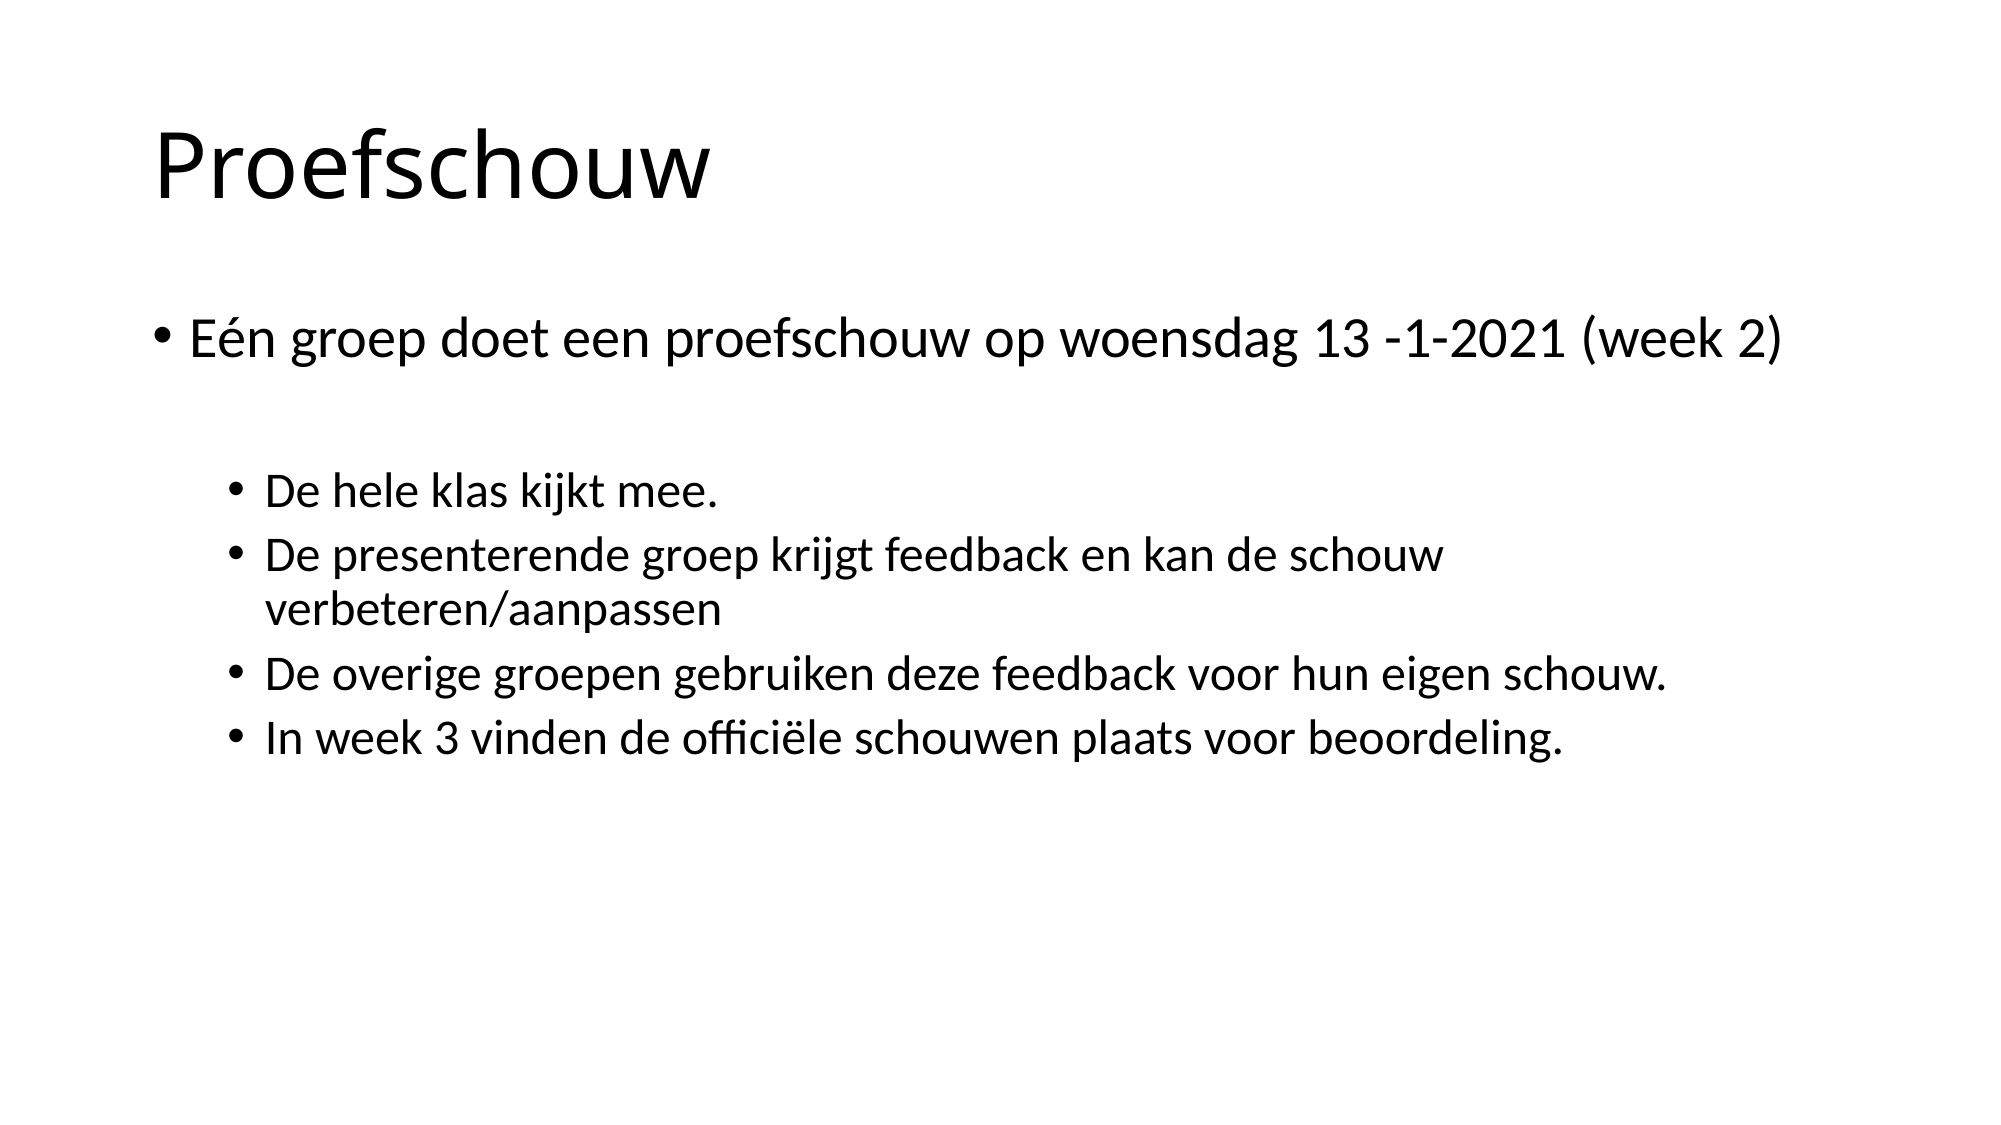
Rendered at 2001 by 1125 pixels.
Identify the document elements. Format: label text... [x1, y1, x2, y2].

list Eén groep doet een proefschouw op woensdag 13 -1-2021 (week 2) De hele klas kijkt mee. De presenterende groep krijgt feedback en kan de schouw verbeteren/aanpassen De overige groepen gebruiken deze feedback voor hun eigen schouw. In week 3 vinden de officiële schouwen plaats voor beoordeling. [137, 299, 1863, 1014]
title Proefschouw [137, 59, 1863, 278]
